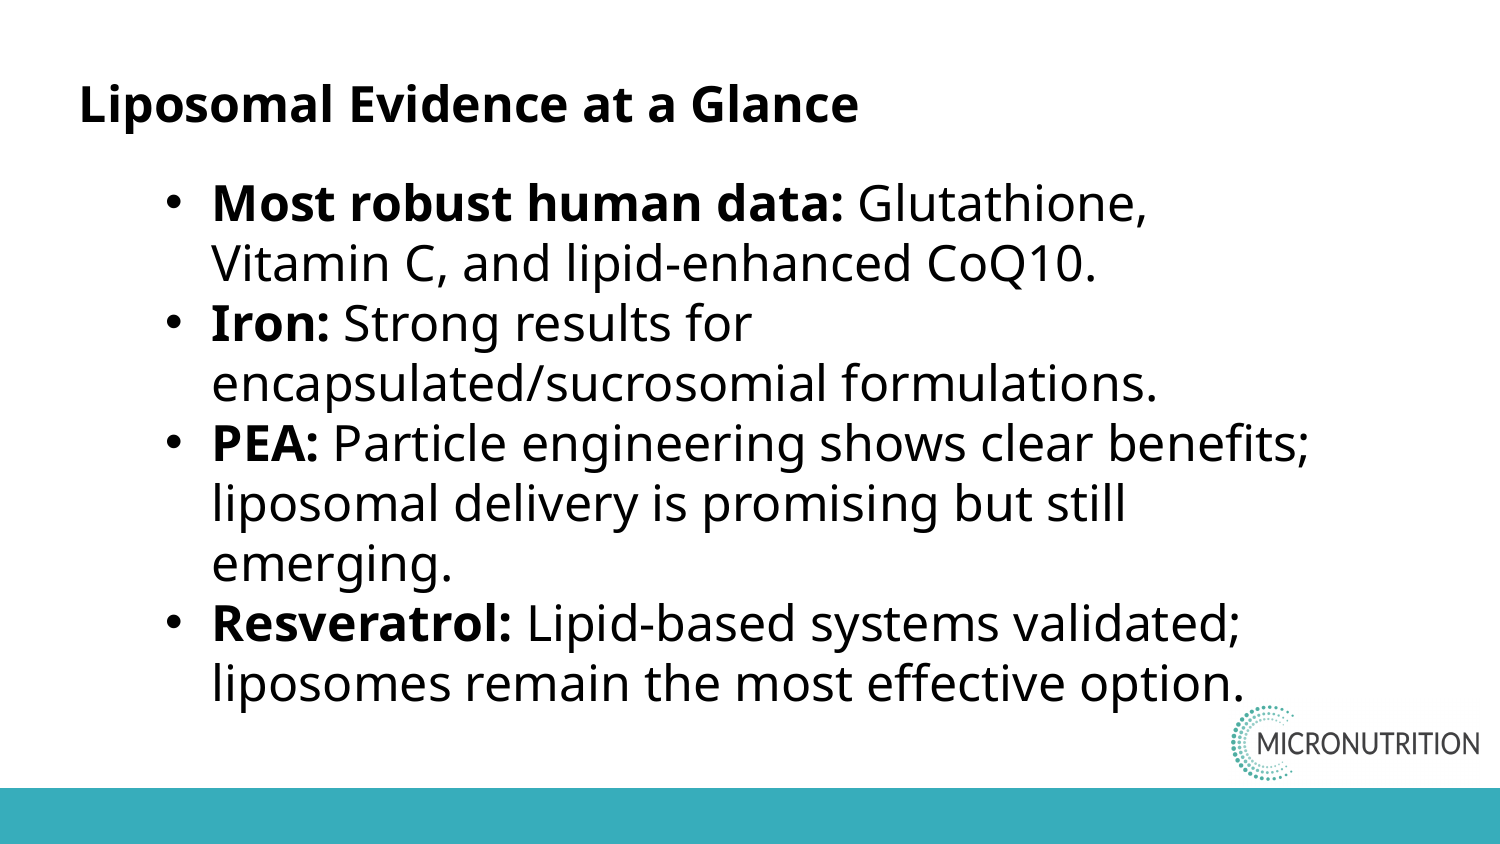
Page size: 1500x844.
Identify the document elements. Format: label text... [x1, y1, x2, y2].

picture [1228, 698, 1480, 789]
text_box Most robust human data: Glutathione, Vitamin C, and lipid-enhanced CoQ10. Iron: Strong results for encapsulated/sucrosomial formulations. PEA: Particle engineering shows clear benefits; liposomal delivery is promising but still emerging. Resveratrol: Lipid-based systems validated; liposomes remain the most effective option. [149, 164, 1350, 719]
text_box [0, 787, 1500, 844]
text_box Liposomal Evidence at a Glance [64, 57, 1465, 151]
